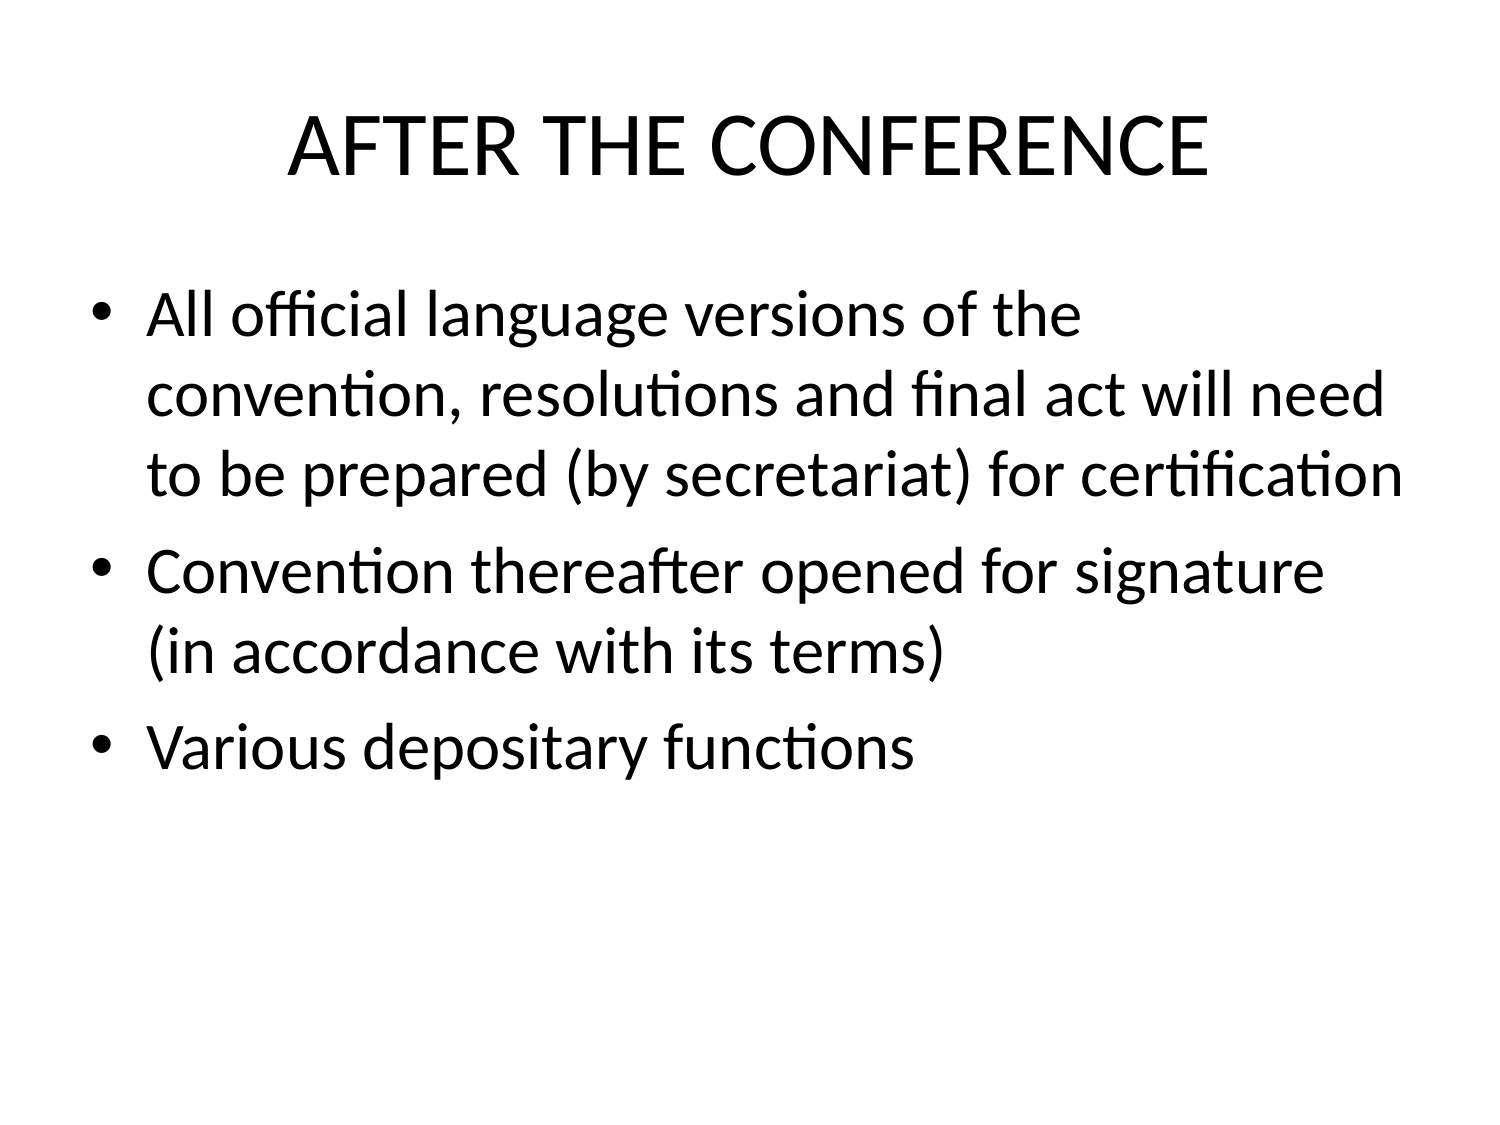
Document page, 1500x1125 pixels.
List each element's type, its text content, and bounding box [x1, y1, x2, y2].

list All official language versions of the convention, resolutions and final act will need to be prepared (by secretariat) for certification Convention thereafter opened for signature (in accordance with its terms) Various depositary functions [75, 262, 1425, 1005]
title AFTER THE CONFERENCE [75, 45, 1425, 233]
